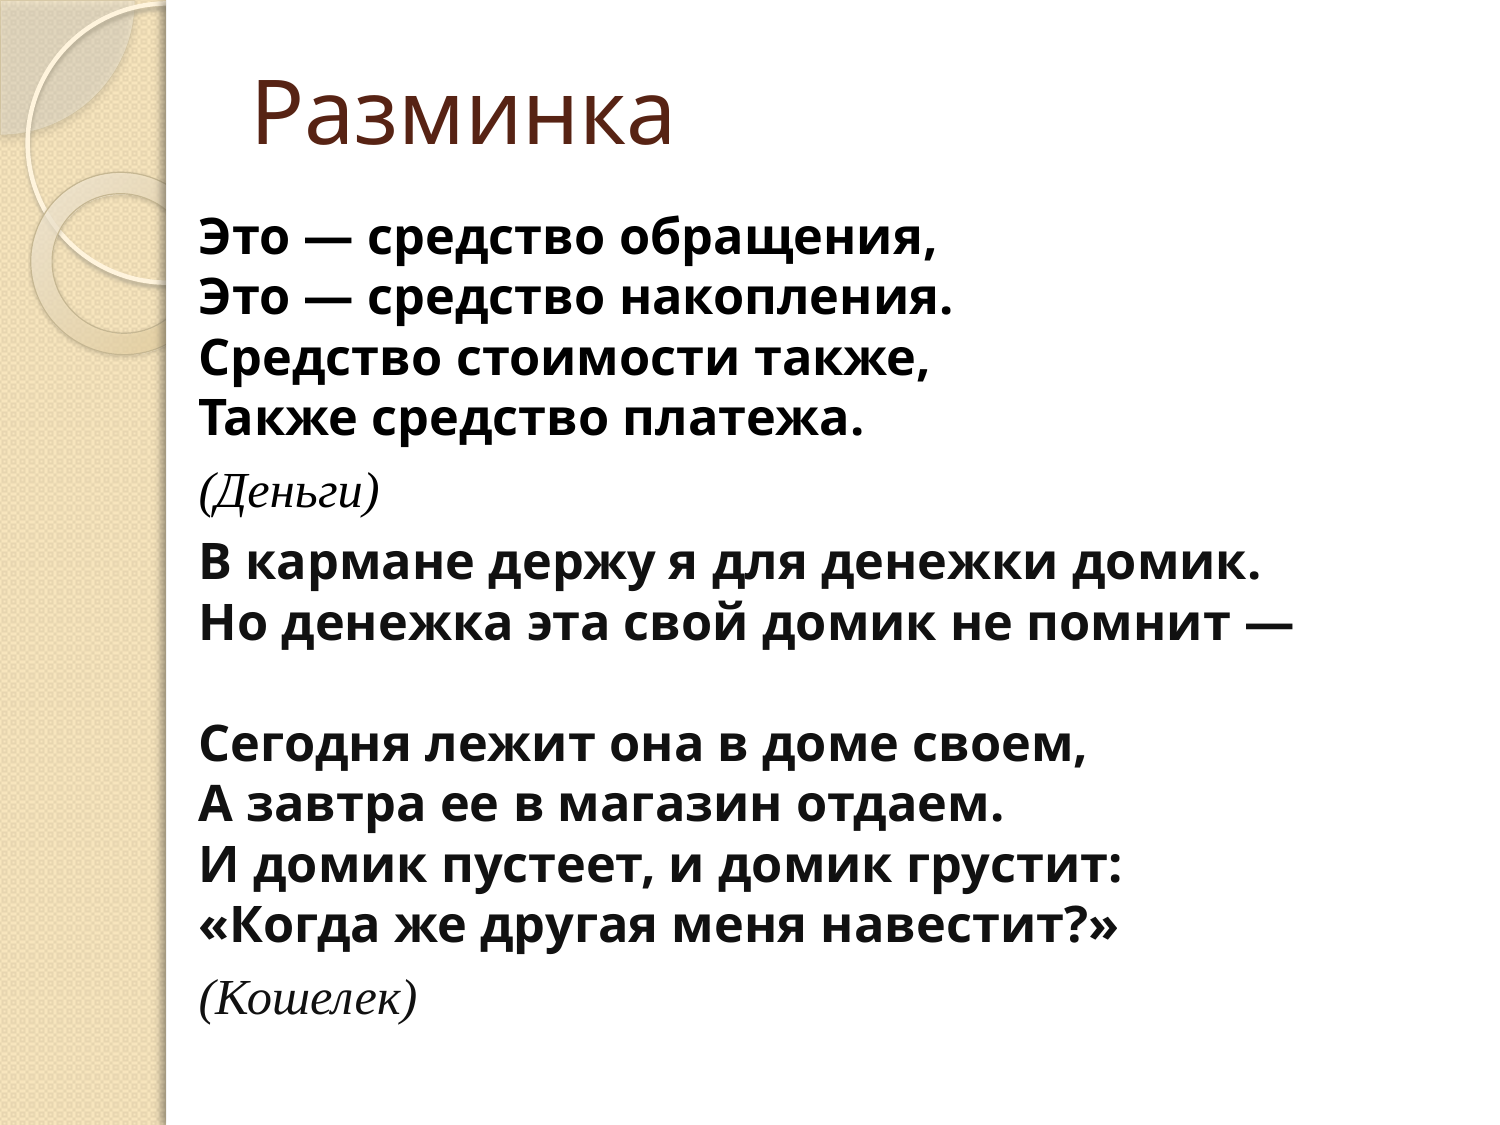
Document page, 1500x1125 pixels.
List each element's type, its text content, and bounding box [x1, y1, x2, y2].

title Разминка [235, 45, 1466, 173]
list Это — средство обращения, Это — средство накопления. Средство стоимости также, Также средство платежа. (Деньги) В кармане держу я для денежки домик. Но денежка эта свой домик не помнит — Сегодня лежит она в доме своем, А завтра ее в магазин отдаем. И домик пустеет, и домик грустит: «Когда же другая меня навестит?» (Кошелек) [171, 196, 1466, 1035]
